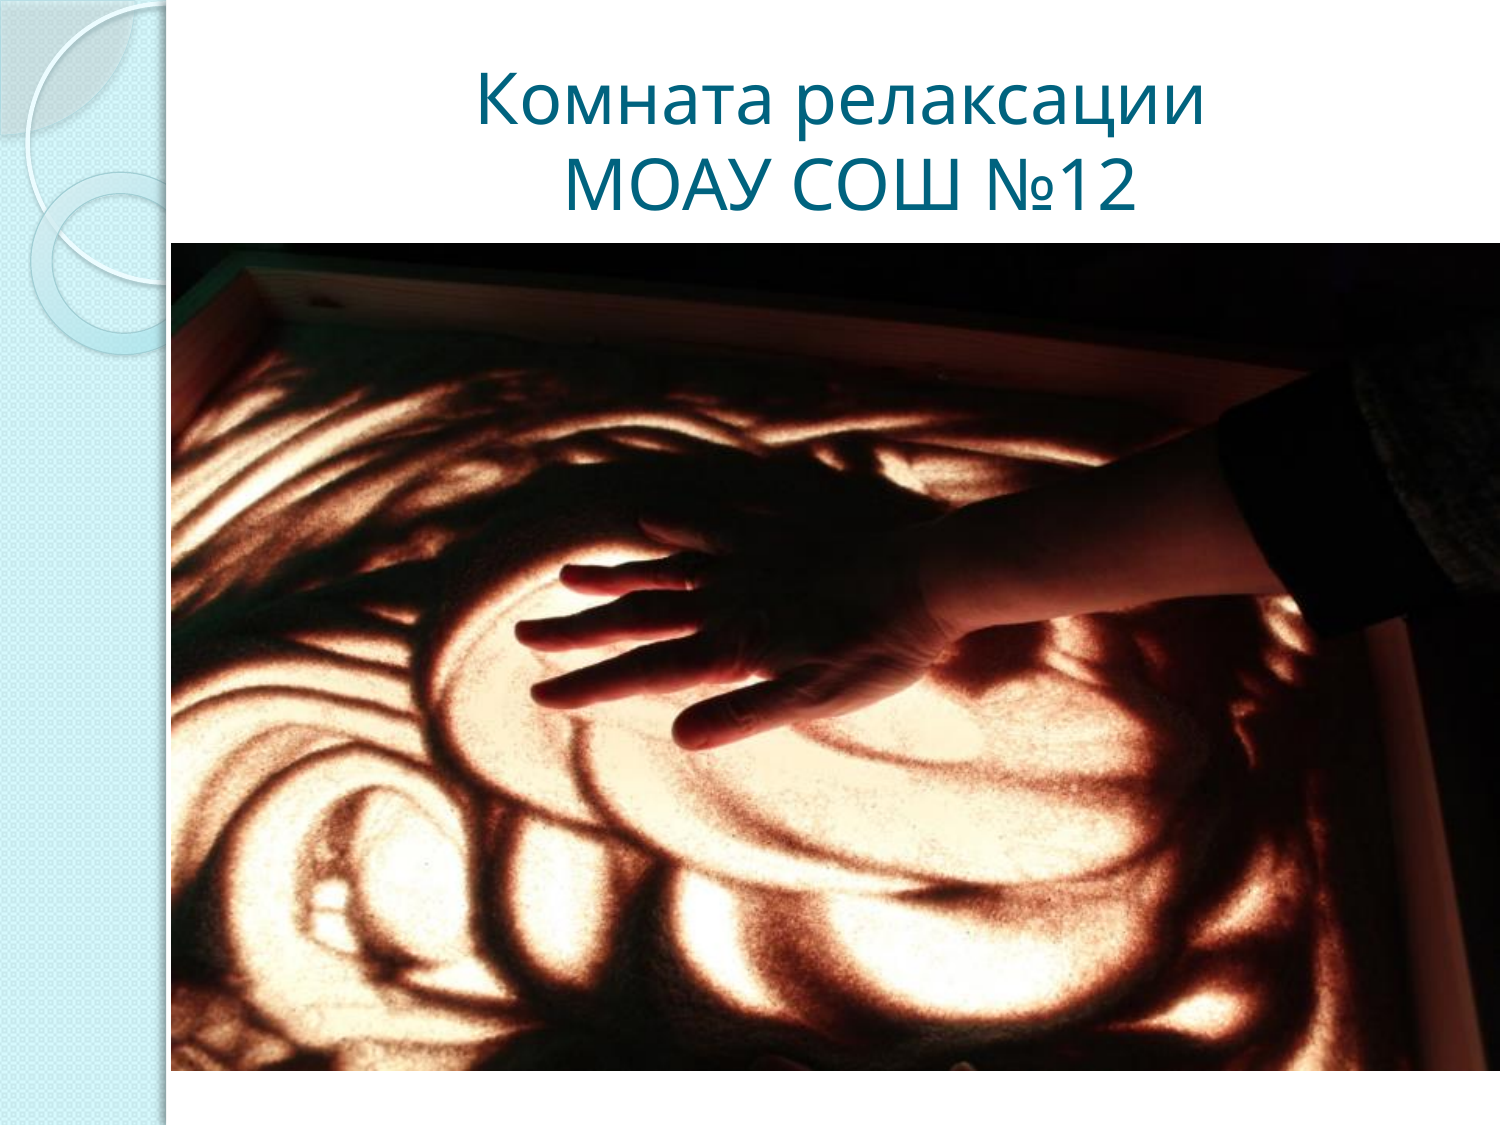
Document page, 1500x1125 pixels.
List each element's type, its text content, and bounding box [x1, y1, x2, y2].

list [170, 243, 1500, 1071]
title Комната релаксации МОАУ СОШ №12 [235, 45, 1466, 233]
